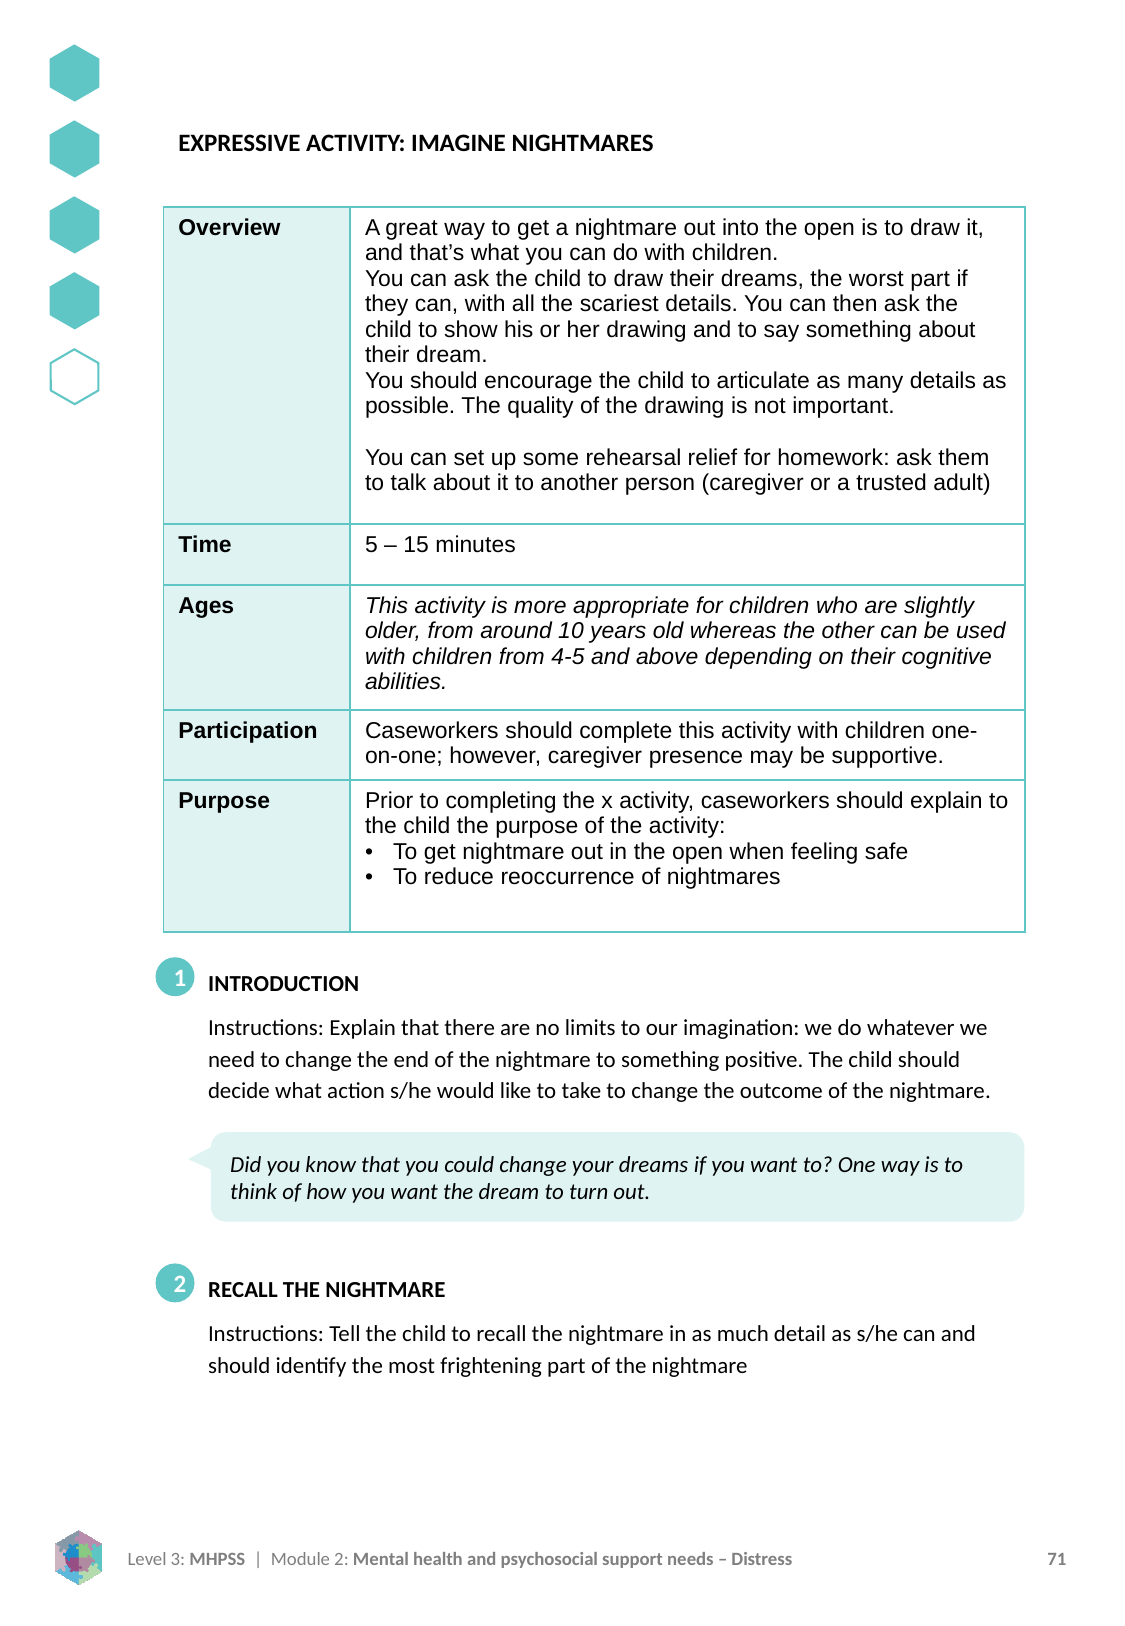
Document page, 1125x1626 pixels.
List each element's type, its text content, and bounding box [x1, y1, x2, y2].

text_box [50, 273, 99, 329]
text_box [50, 349, 99, 405]
text_box 2 [155, 1263, 195, 1303]
picture [55, 1530, 102, 1585]
table_cell Time [164, 525, 349, 584]
table_cell 5 – 15 minutes [351, 525, 1024, 584]
text_box Did you know that you could change your dreams if you want to? One way is to think of how you want the dream to turn out. [188, 1132, 1025, 1222]
text_box [50, 197, 99, 253]
text_box 1 [155, 957, 195, 997]
table_cell Participation [164, 711, 349, 779]
table_header A great way to get a nightmare out into the open is to draw it, and that’s what you can do with children. You can ask the child to draw their dreams, the worst part if they can, with all the scariest details. You can then ask the child to show his or her drawing and to say something about their dream. You should encourage the child to articulate as many details as possible. The quality of the drawing is not important. You can set up some rehearsal relief for homework: ask them to talk about it to another person (caregiver or a trusted adult) [351, 208, 1024, 523]
table_cell Ages [164, 586, 349, 709]
table_cell This activity is more appropriate for children who are slightly older, from around 10 years old whereas the other can be used with children from 4-5 and above depending on their cognitive abilities. [351, 586, 1024, 709]
table_cell Caseworkers should complete this activity with children one-on-one; however, caregiver presence may be supportive. [351, 711, 1024, 779]
table_cell Prior to completing the x activity, caseworkers should explain to the child the purpose of the activity: To get nightmare out in the open when feeling safe To reduce reoccurrence of nightmares [351, 781, 1024, 931]
text_box [50, 121, 99, 177]
table_cell Purpose [164, 781, 349, 931]
text_box EXPRESSIVE ACTIVITY: IMAGINE NIGHTMARES [163, 118, 1025, 164]
text_box RECALL THE NIGHTMARE Instructions: Tell the child to recall the nightmare in as much detail as s/he can and should identify the most frightening part of the nightmare [163, 1263, 1025, 1386]
text_box [50, 45, 99, 101]
text_box INTRODUCTION Instructions: Explain that there are no limits to our imagination: we do whatever we need to change the end of the nightmare to something positive. The child should decide what action s/he would like to take to change the outcome of the nightmare. [163, 957, 1025, 1111]
table_header Overview [164, 208, 349, 523]
